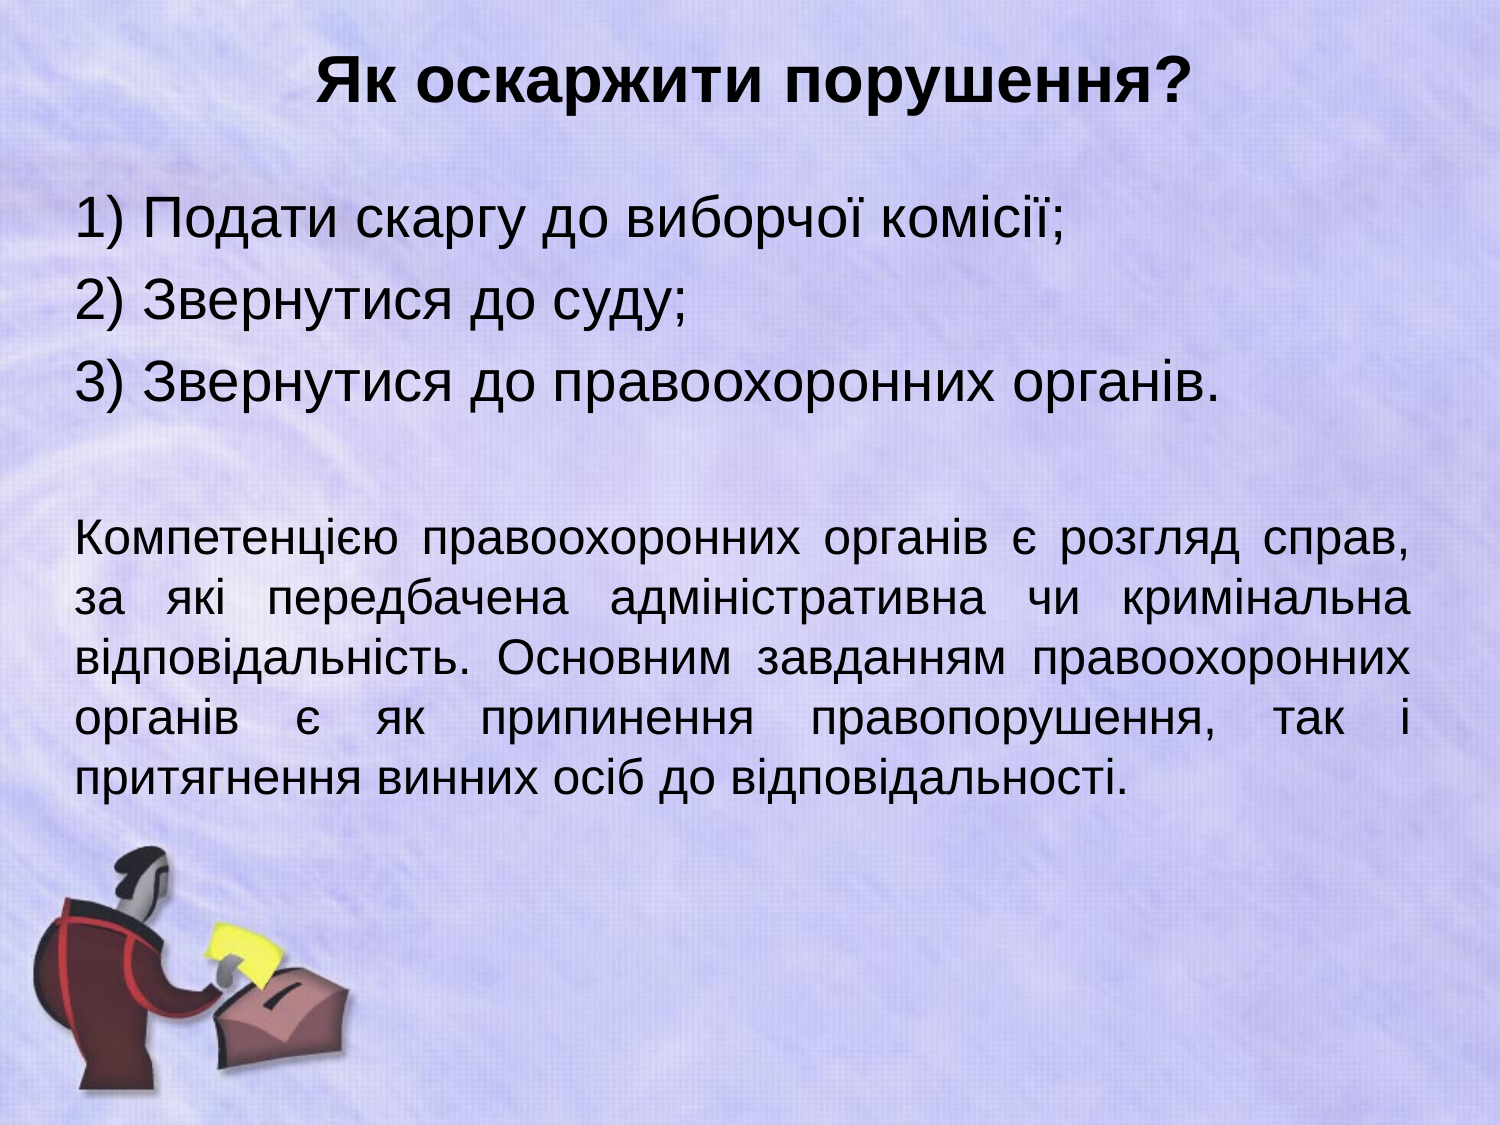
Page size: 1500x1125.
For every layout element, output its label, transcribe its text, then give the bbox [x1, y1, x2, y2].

list 1) Подати скаргу до виборчої комісії; 2) Звернутися до суду; 3) Звернутися до правоохоронних органів. Компетенцією правоохоронних органів є розгляд справ, за які передбачена адміністративна чи кримінальна відповідальність. Основним завданням правоохоронних органів є як припинення правопорушення, так і притягнення винних осіб до відповідальності. [58, 171, 1427, 900]
picture [0, 0, 1500, 1125]
title Як оскаржити порушення? [34, 0, 1476, 124]
